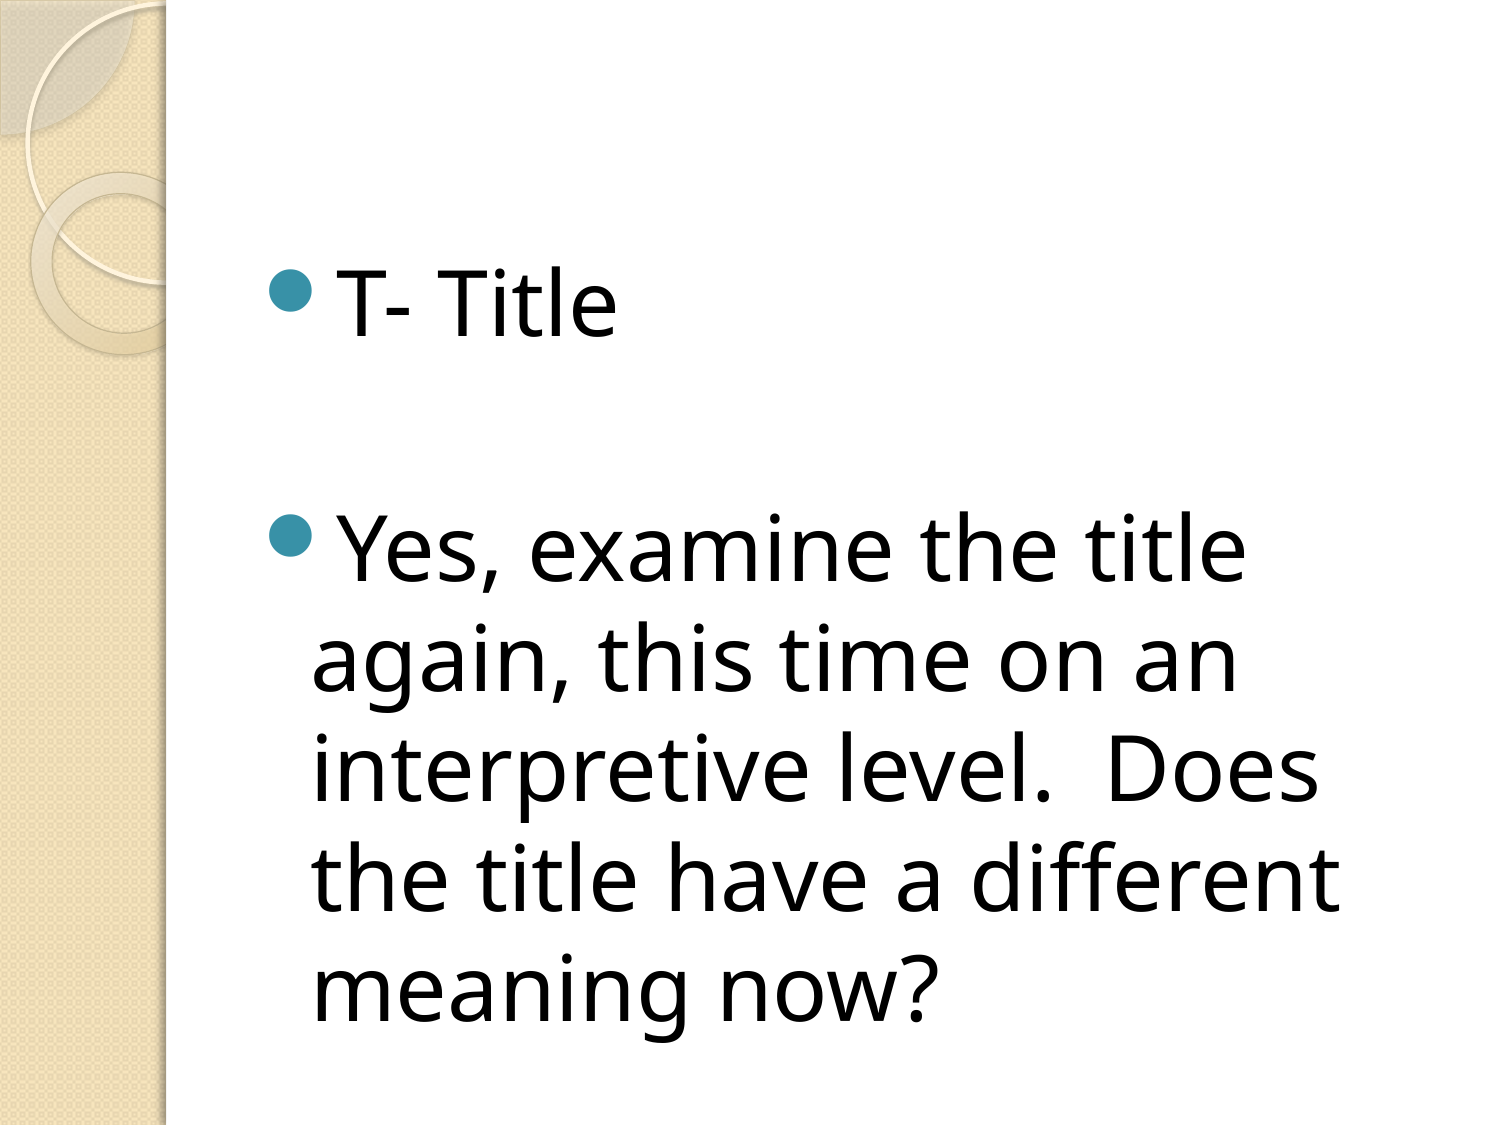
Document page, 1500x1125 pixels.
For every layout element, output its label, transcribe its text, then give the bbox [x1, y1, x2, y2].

list T- Title Yes, examine the title again, this time on an interpretive level. Does the title have a different meaning now? [235, 237, 1466, 1025]
